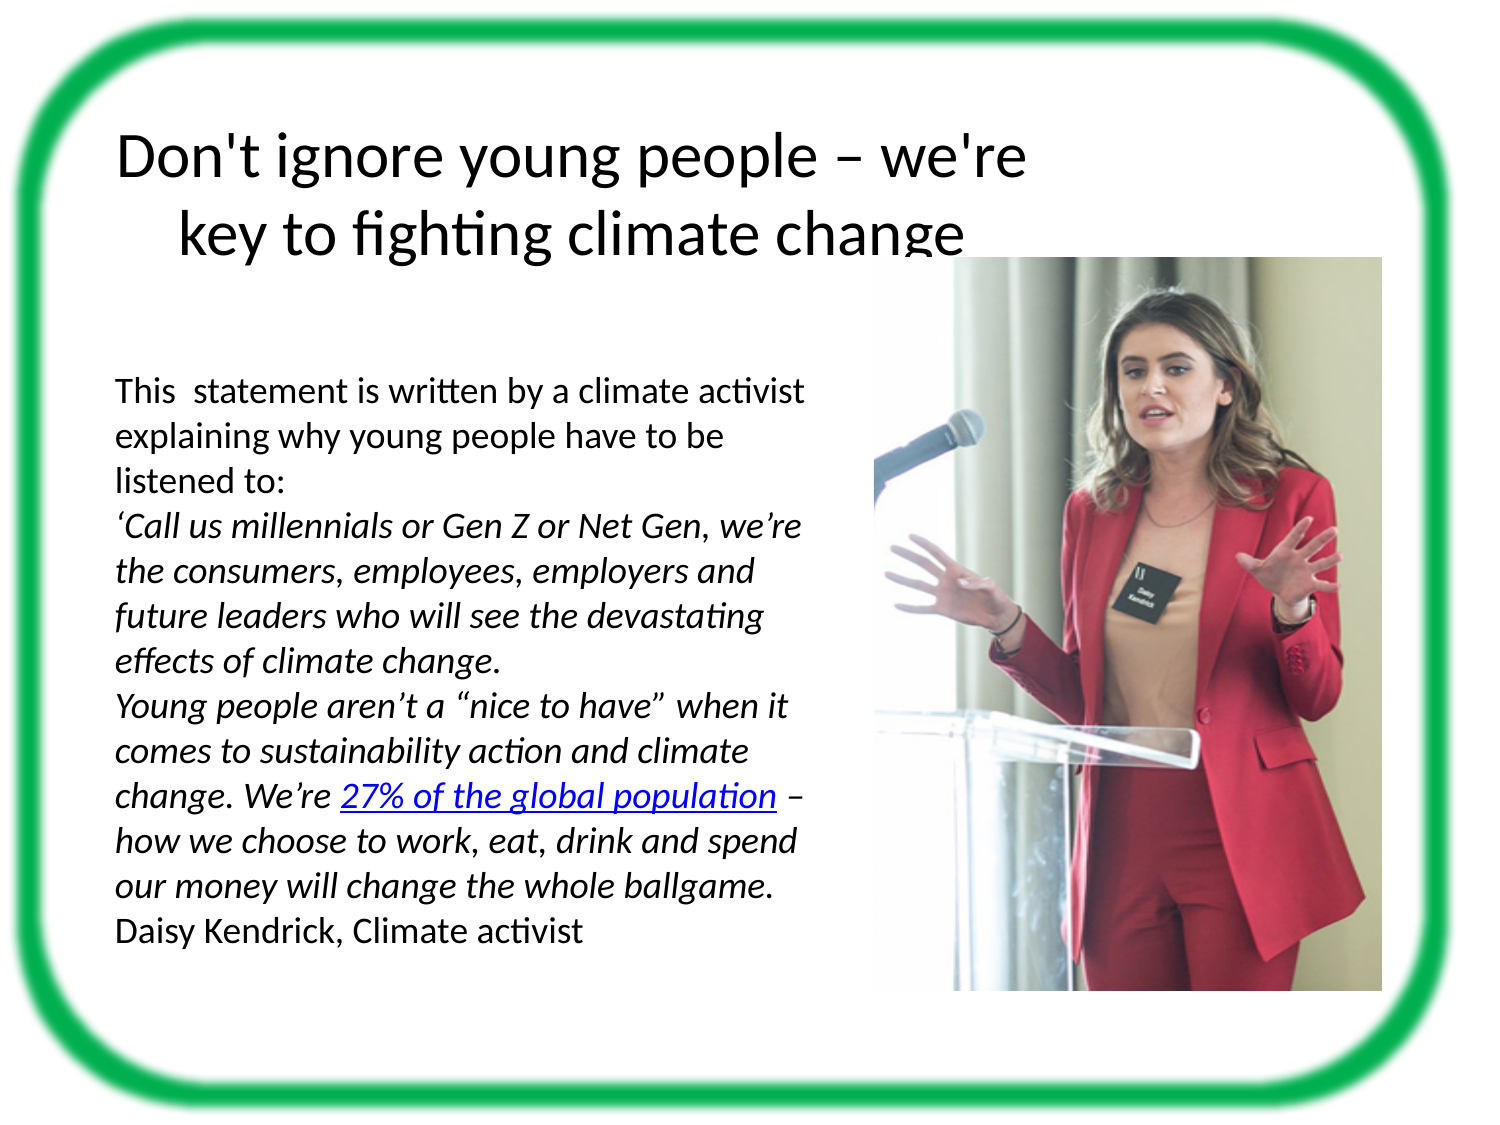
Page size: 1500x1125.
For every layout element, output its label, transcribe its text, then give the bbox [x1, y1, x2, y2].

text_box This statement is written by a climate activist explaining why young people have to be listened to: ‘Call us millennials or Gen Z or Net Gen, we’re the consumers, employees, employers and future leaders who will see the devastating effects of climate change. Young people aren’t a “nice to have” when it comes to sustainability action and climate change. We’re 27% of the global population – how we choose to work, eat, drink and spend our money will change the whole ballgame. Daisy Kendrick, Climate activist [100, 358, 851, 958]
title Don't ignore young people – we're key to fighting climate change [100, 66, 1046, 315]
text_box [27, 28, 1438, 1097]
picture [873, 257, 1383, 991]
